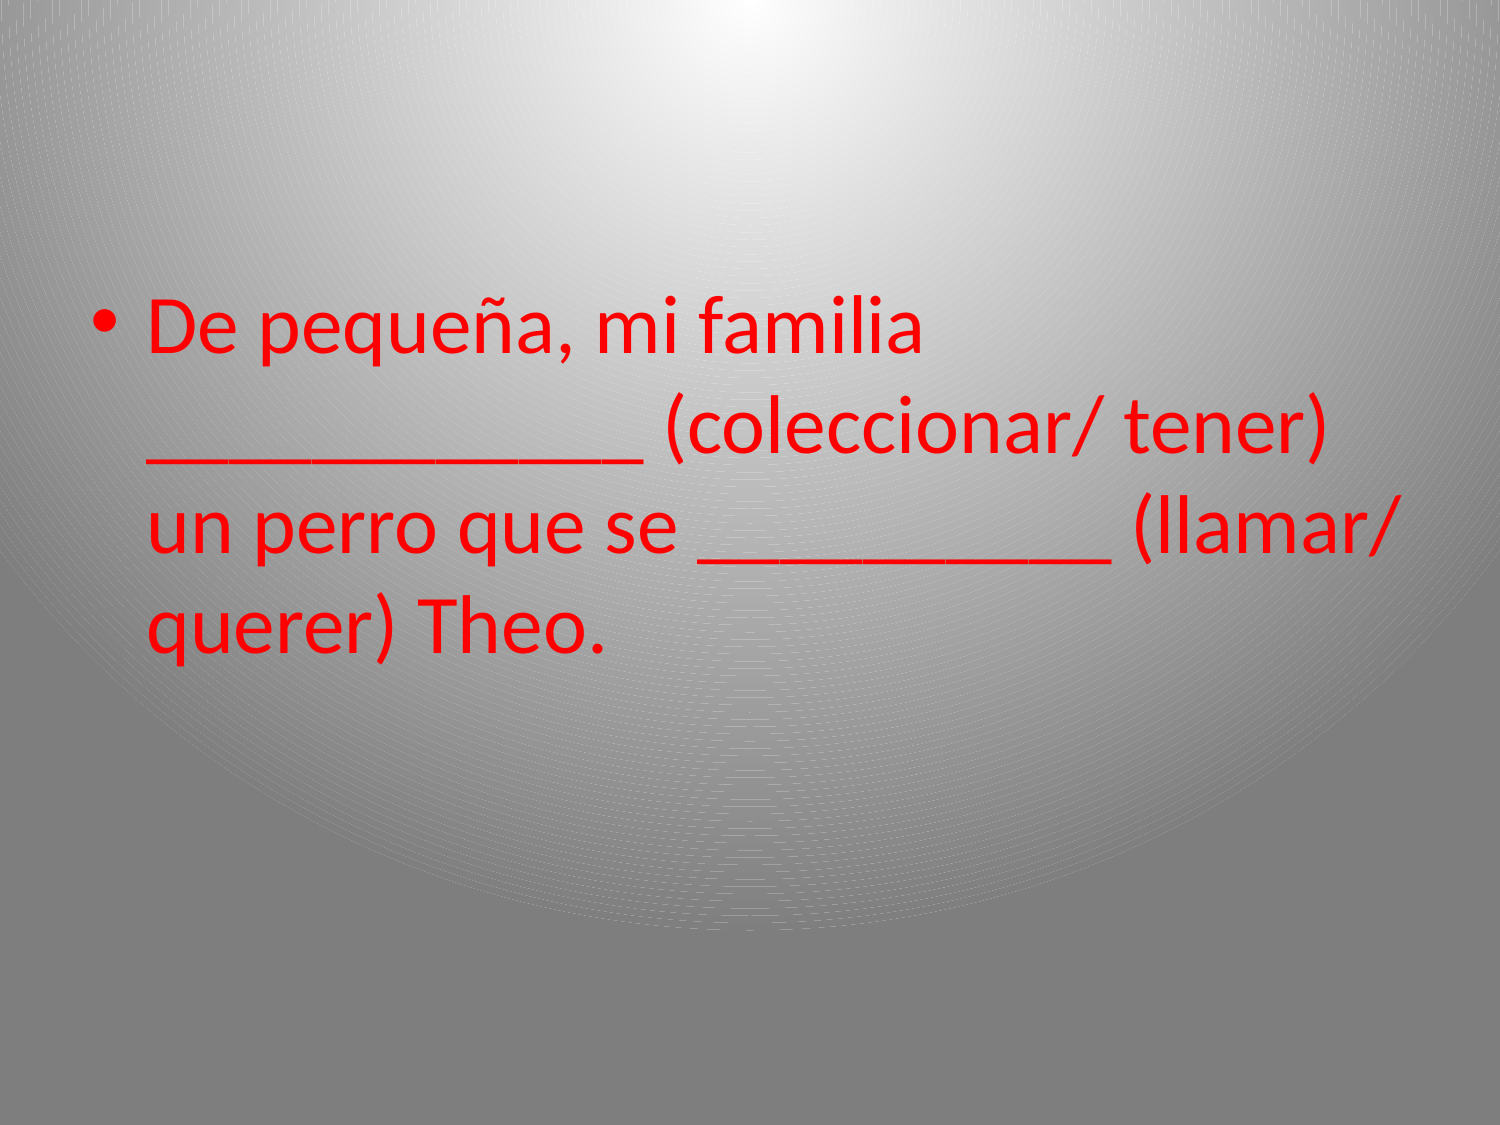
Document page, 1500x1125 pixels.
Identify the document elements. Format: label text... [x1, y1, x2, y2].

list De pequeña, mi familia ____________ (coleccionar/ tener) un perro que se __________ (llamar/ querer) Theo. [75, 262, 1425, 1005]
